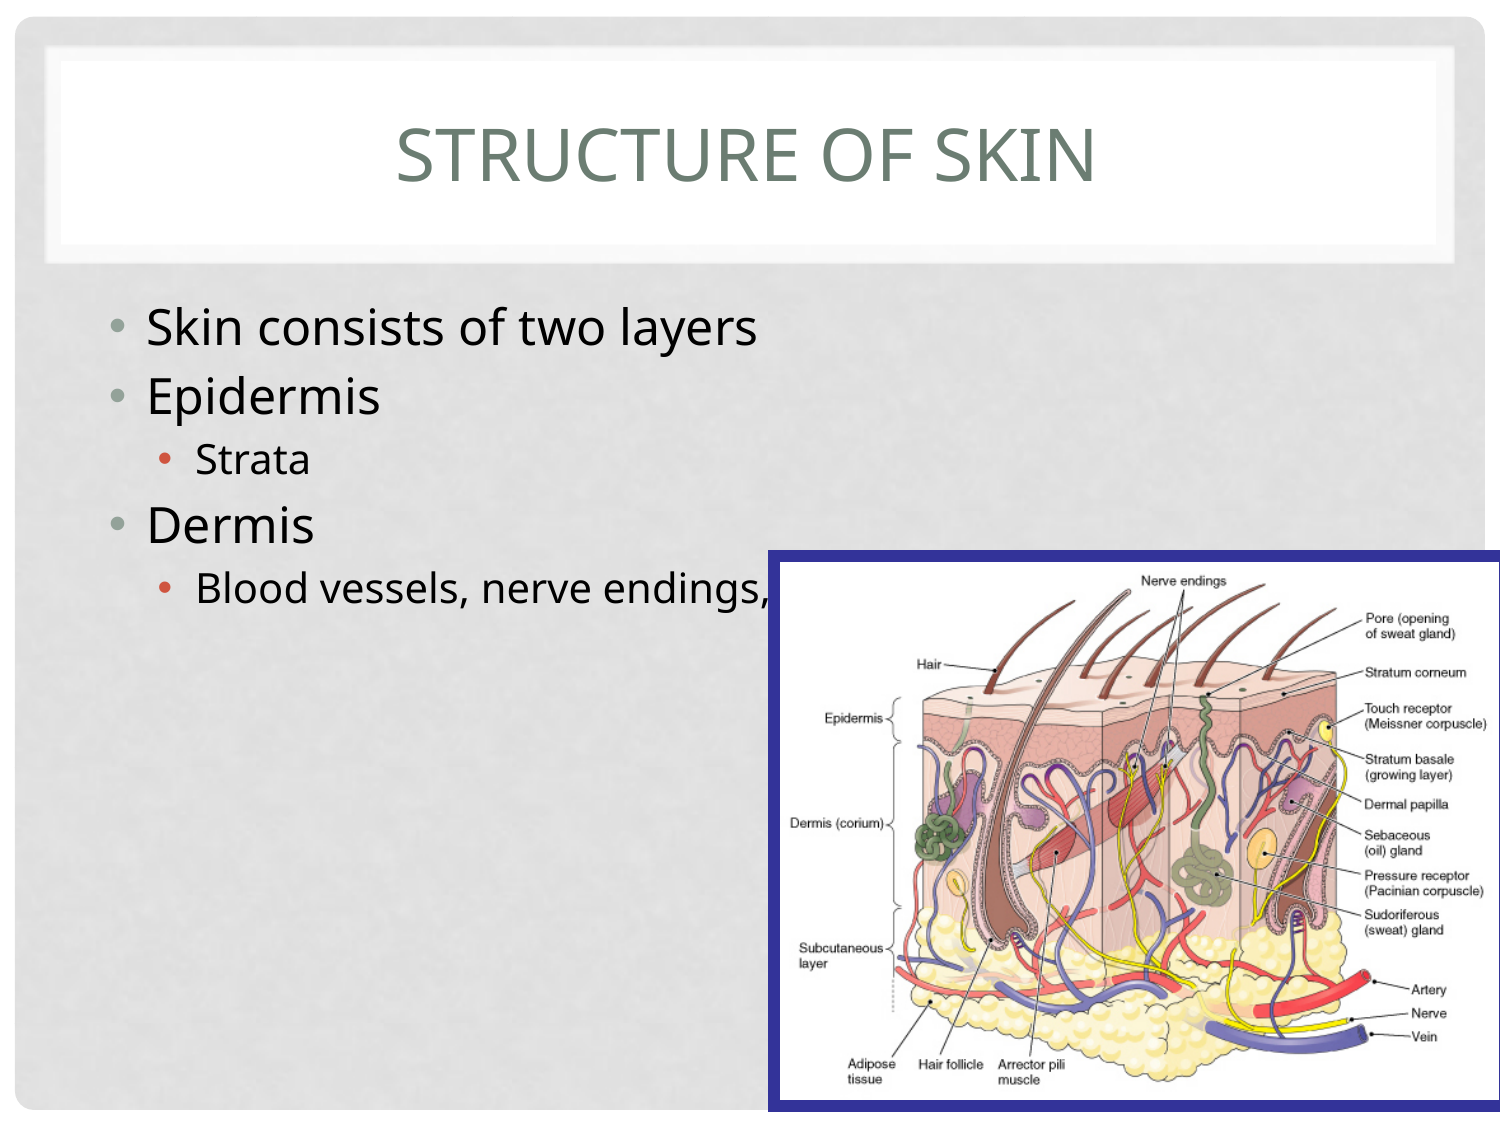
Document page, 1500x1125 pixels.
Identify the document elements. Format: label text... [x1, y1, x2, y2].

title Structure of skin [69, 66, 1425, 238]
list Skin consists of two layers Epidermis Strata Dermis Blood vessels, nerve endings, and glands [75, 287, 1425, 1005]
picture [779, 562, 1500, 1101]
